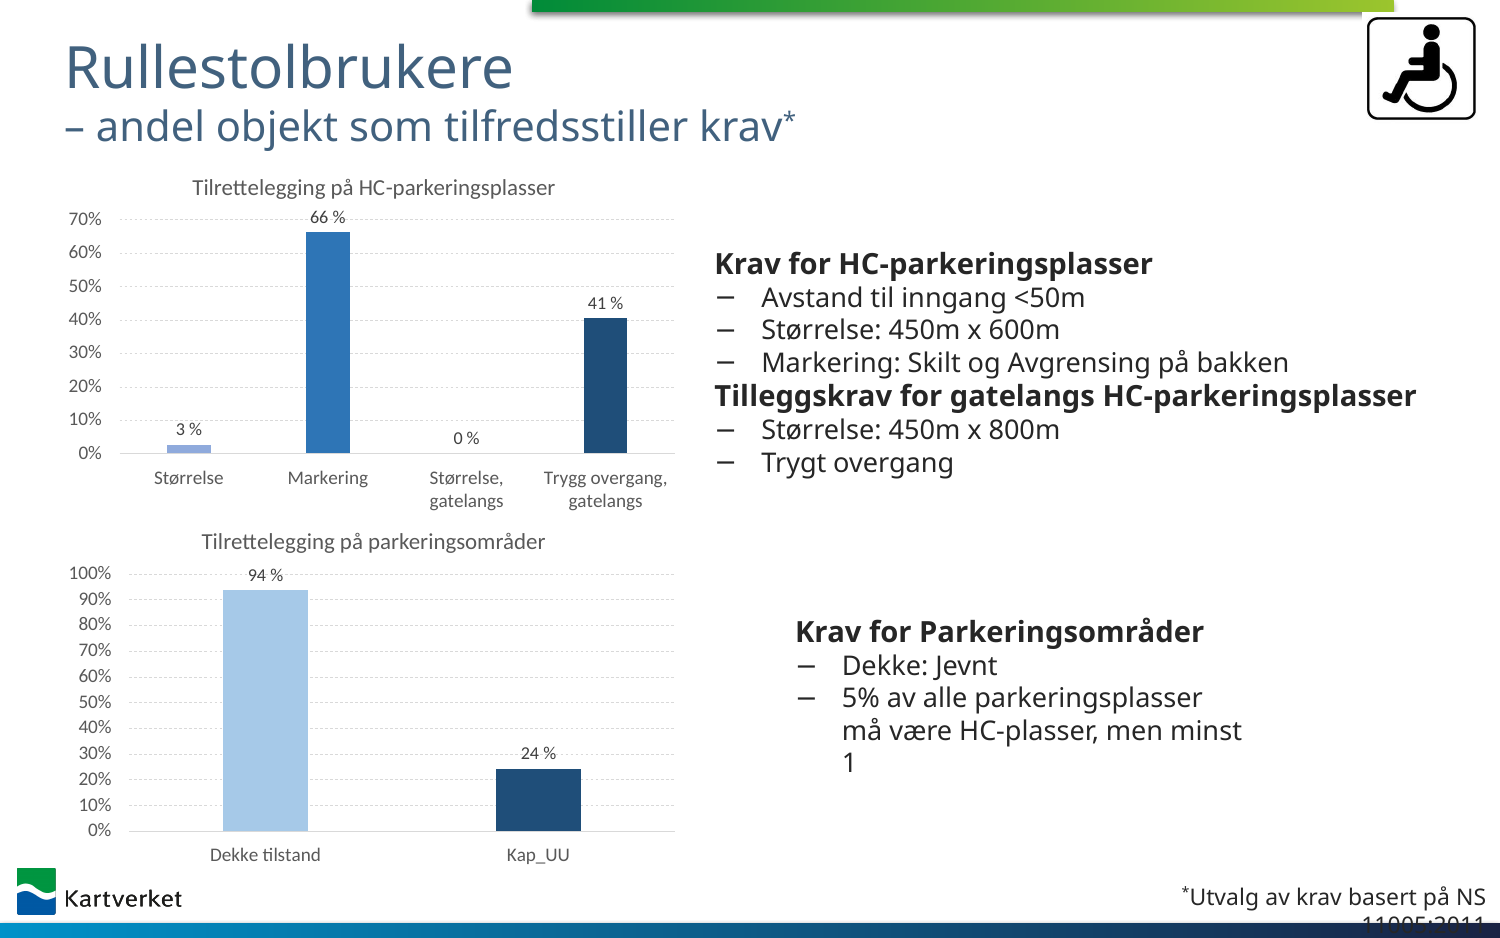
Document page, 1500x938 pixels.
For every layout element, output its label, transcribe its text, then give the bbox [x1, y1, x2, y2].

picture [62, 166, 686, 519]
text_box Krav for Parkeringsområder Dekke: Jevnt 5% av alle parkeringsplasser må være HC-plasser, men minst 1 [780, 605, 1261, 786]
text_box Rullestolbrukere – andel objekt som tilfredsstiller krav* [49, 25, 1431, 158]
text_box *Utvalg av krav basert på NS 11005:2011 [1068, 873, 1500, 938]
picture [1362, 12, 1481, 126]
picture [62, 520, 686, 874]
text_box Krav for HC-parkeringsplasser Avstand til inngang <50m Størrelse: 450m x 600m Markering: Skilt og Avgrensing på bakken Tilleggskrav for gatelangs HC-parkeringsplasser Størrelse: 450m x 800m Trygt overgang [699, 237, 1433, 485]
